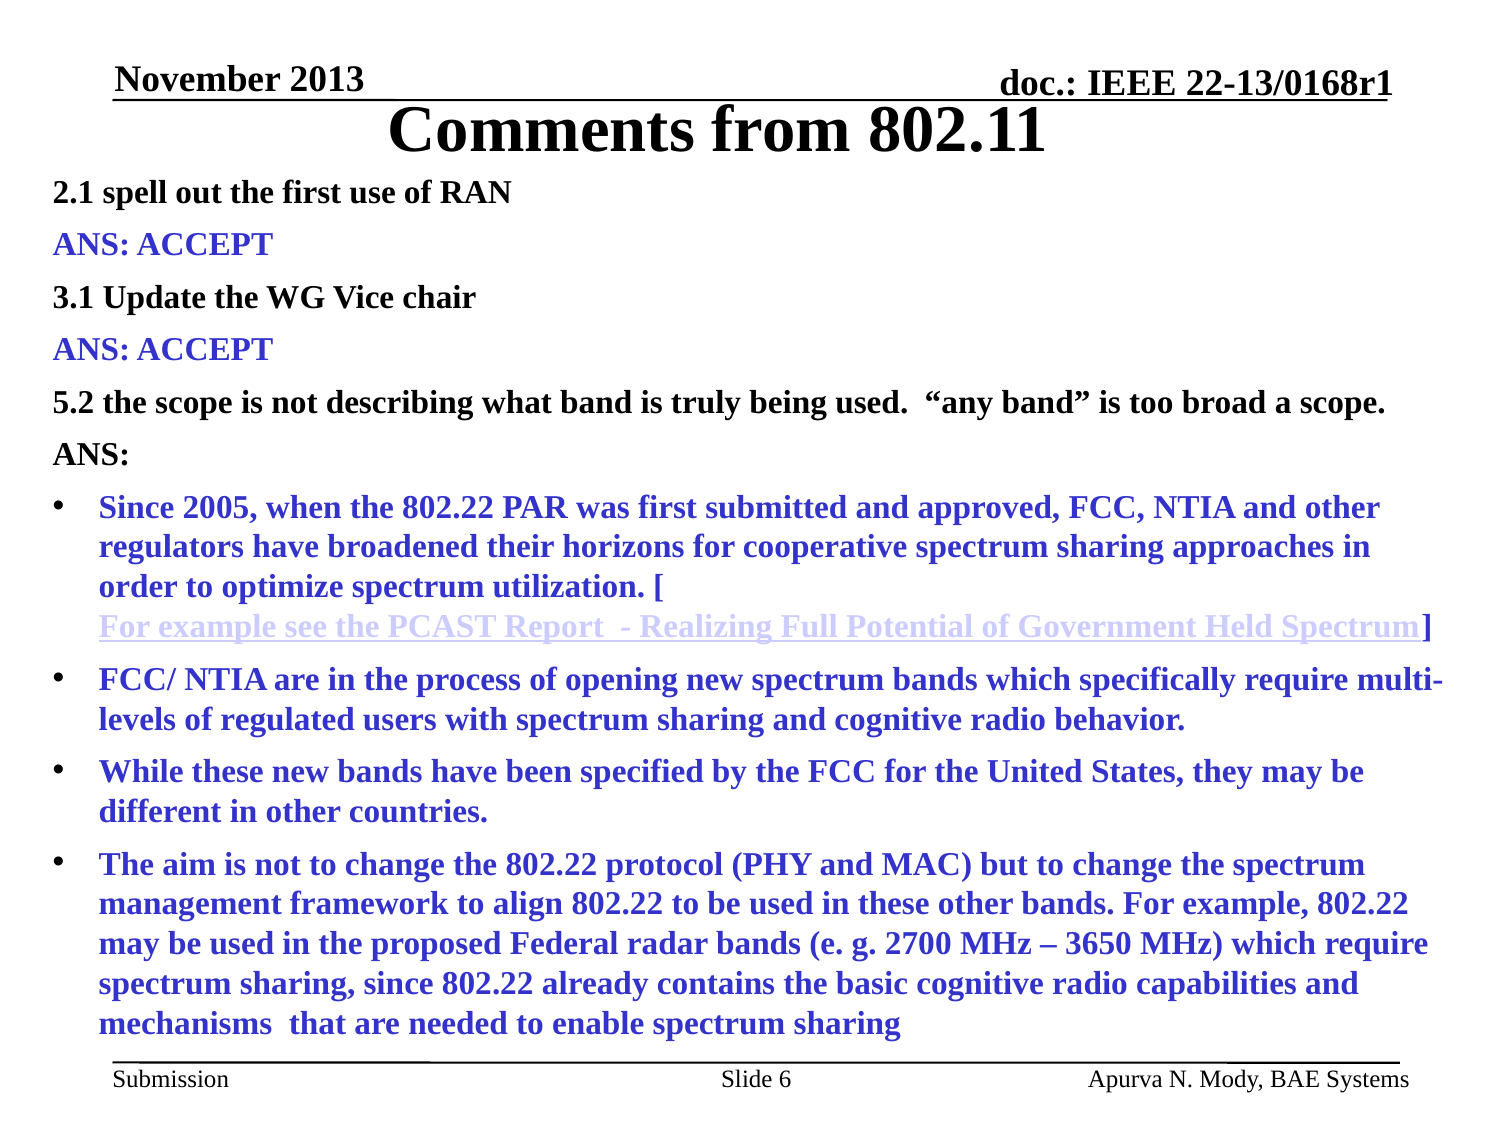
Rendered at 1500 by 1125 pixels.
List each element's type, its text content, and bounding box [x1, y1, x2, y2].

footer Apurva N. Mody, BAE Systems [887, 1062, 1411, 1093]
slide_number Slide 6 [712, 1061, 800, 1123]
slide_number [114, 54, 423, 100]
title Comments from 802.11 [124, 87, 1401, 162]
list 2.1 spell out the first use of RAN ANS: ACCEPT 3.1 Update the WG Vice chair ANS: ACCEPT 5.2 the scope is not describing what band is truly being used. “any band” is too broad a scope. ANS: Since 2005, when the 802.22 PAR was first submitted and approved, FCC, NTIA and other regulators have broadened their horizons for cooperative spectrum sharing approaches in order to optimize spectrum utilization. [For example see the PCAST Report - Realizing Full Potential of Government Held Spectrum] FCC/ NTIA are in the process of opening new spectrum bands which specifically require multi-levels of regulated users with spectrum sharing and cognitive radio behavior. While these new bands have been specified by the FCC for the United States, they may be different in other countries. The aim is not to change the 802.22 protocol (PHY and MAC) but to change the spectrum management framework to align 802.22 to be used in these other bands. For example, 802.22 may be used in the proposed Federal radar bands (e. g. 2700 MHz – 3650 MHz) which require spectrum sharing, since 802.22 already contains the basic cognitive radio capabilities and mechanisms that are needed to enable spectrum sharing [37, 162, 1463, 1001]
